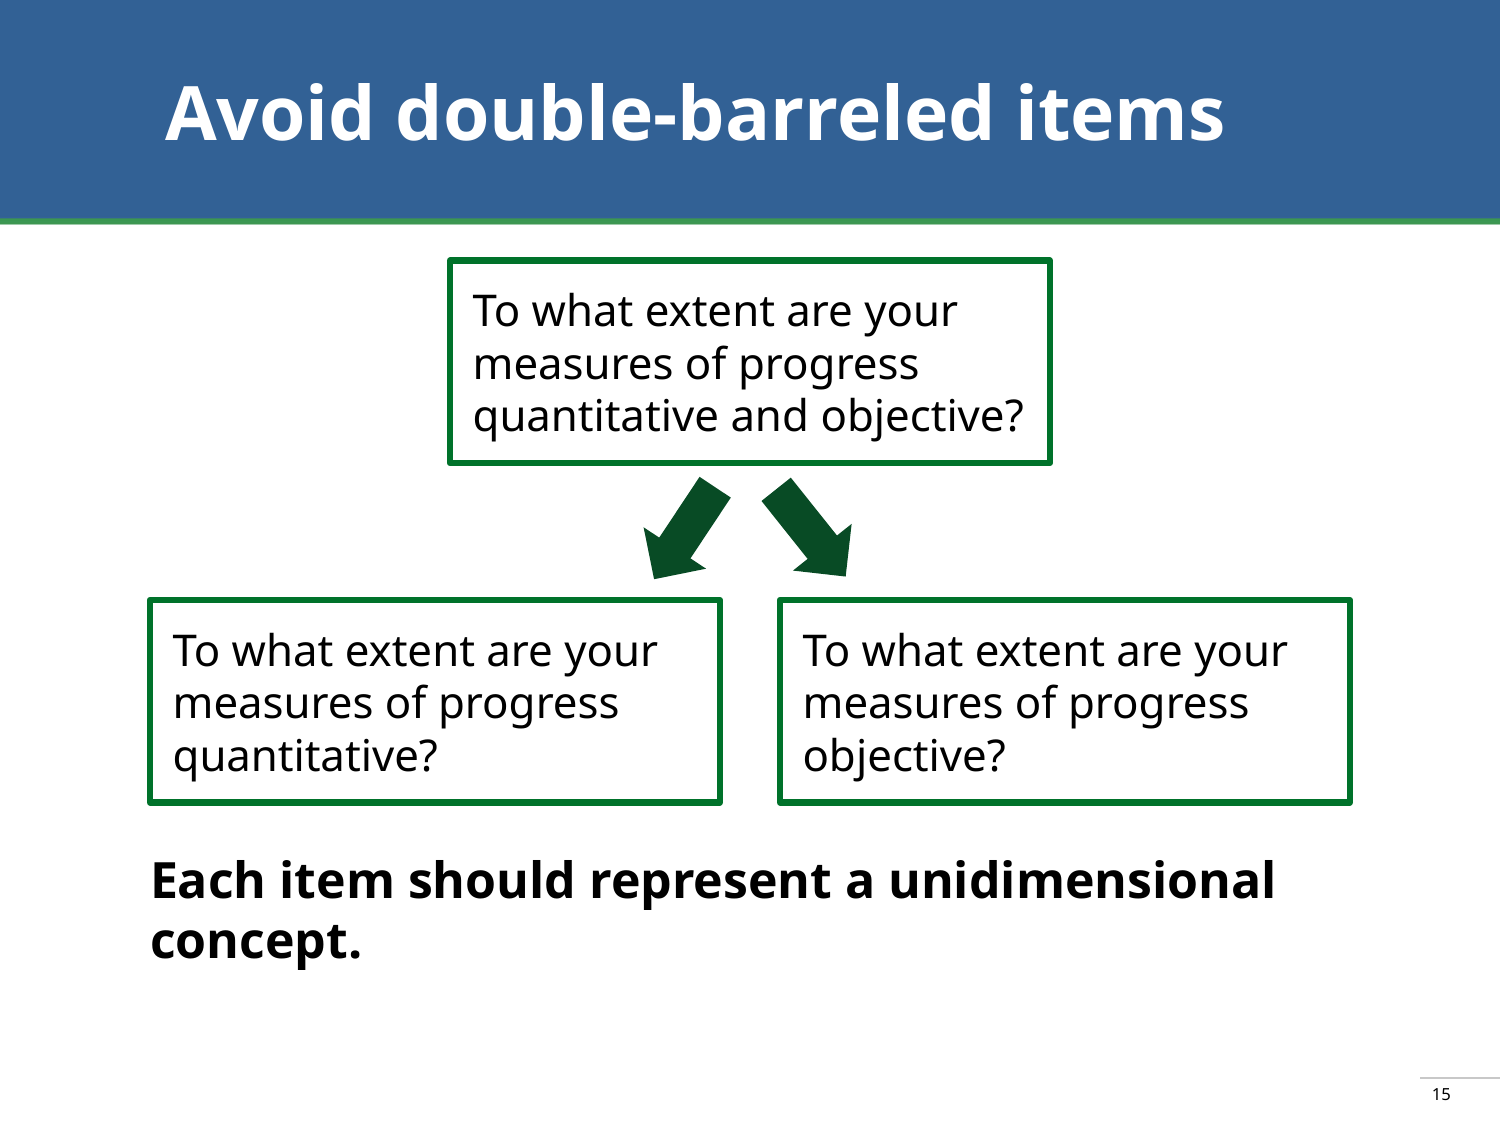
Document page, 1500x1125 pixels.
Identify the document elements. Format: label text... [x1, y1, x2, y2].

slide_number 15 [1431, 1085, 1458, 1106]
text_box Each item should represent a unidimensional concept. [149, 841, 1350, 976]
picture [0, 0, 1500, 1125]
text_box To what extent are your measures of progress quantitative? [149, 600, 720, 803]
text_box To what extent are your measures of progress objective? [779, 600, 1350, 803]
title Avoid double-barreled items [150, 0, 1350, 221]
text_box [643, 476, 731, 580]
text_box To what extent are your measures of progress quantitative and objective? [449, 260, 1050, 464]
text_box [761, 477, 852, 577]
